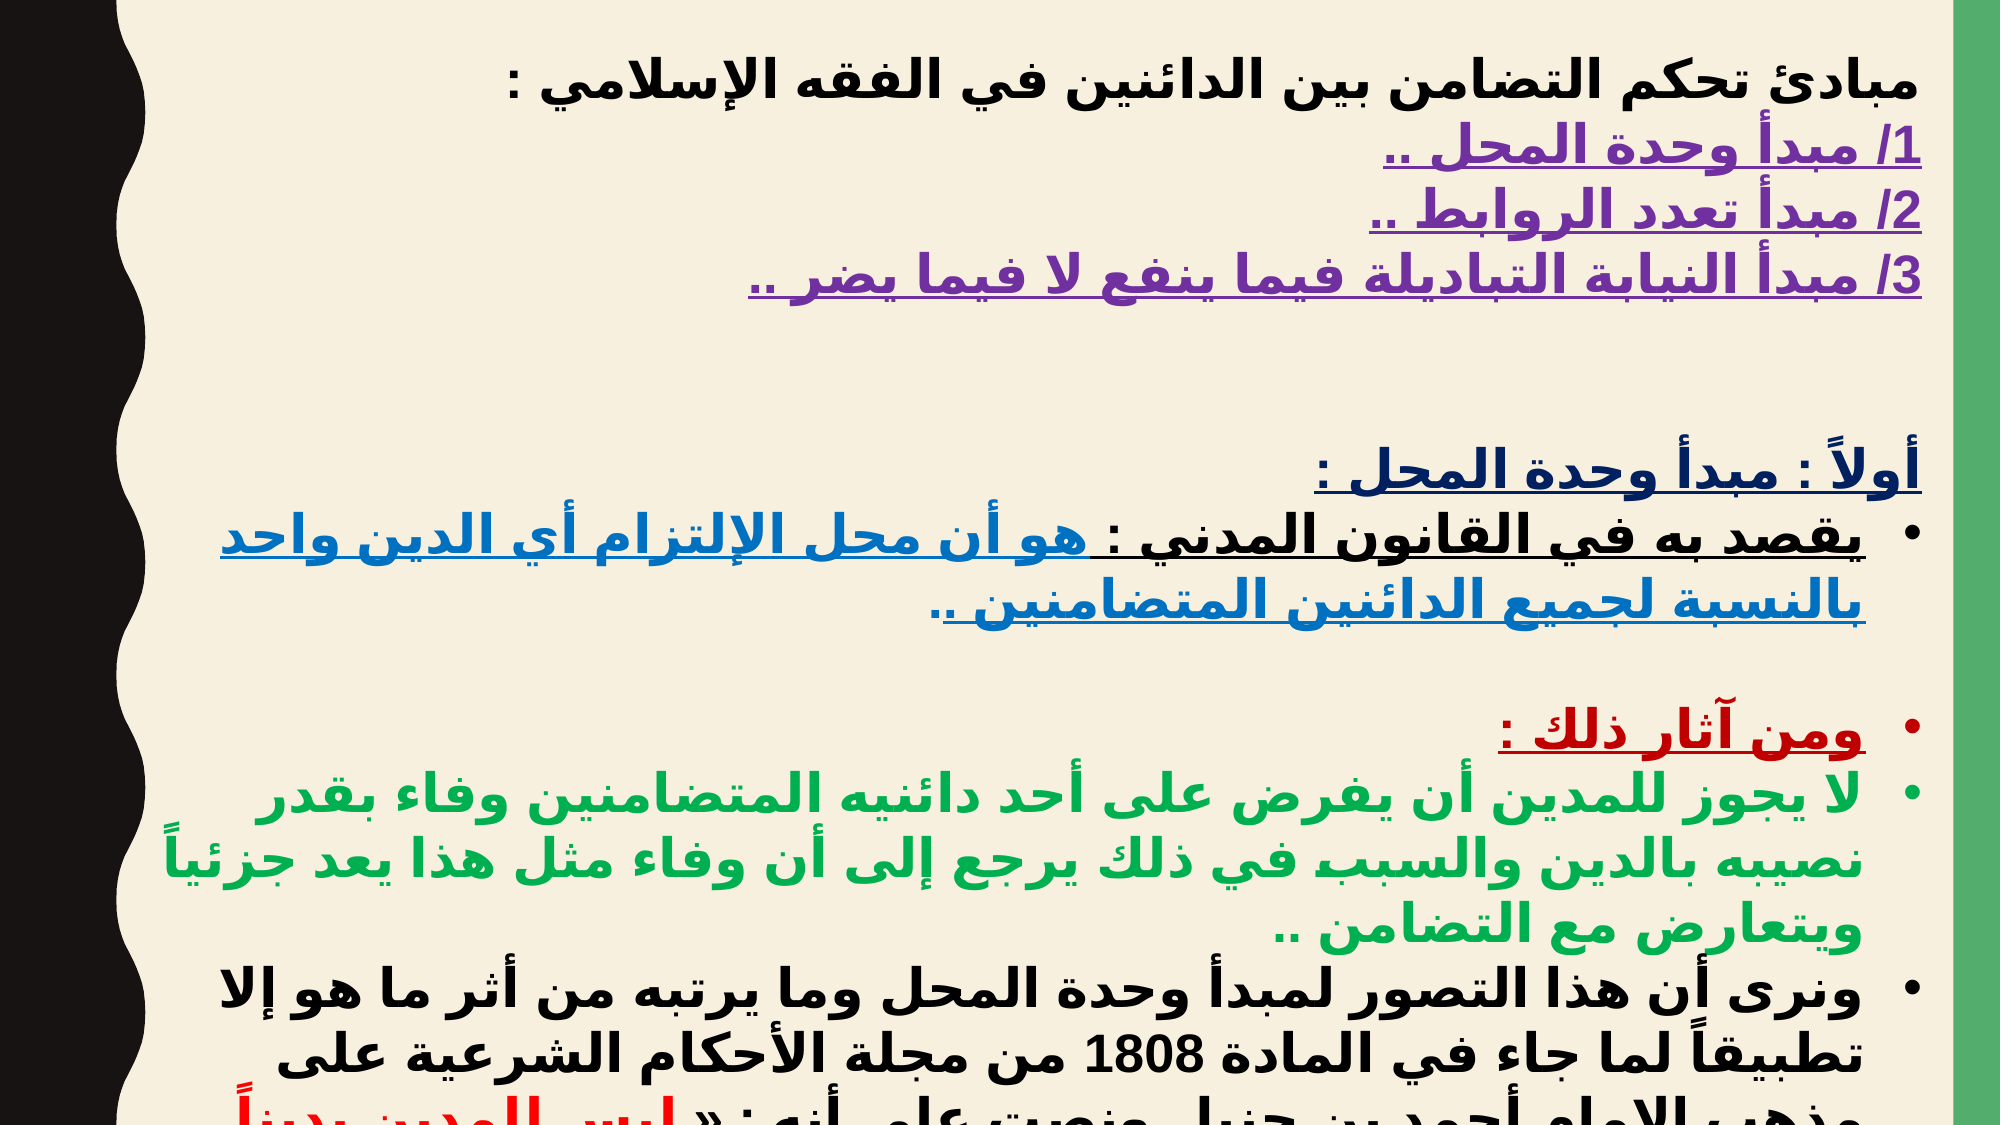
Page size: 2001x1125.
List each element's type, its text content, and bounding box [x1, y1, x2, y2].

text_box مبادئ تحكم التضامن بين الدائنين في الفقه الإسلامي : 1/ مبدأ وحدة المحل .. 2/ مبدأ تعدد الروابط .. 3/ مبدأ النيابة التباديلة فيما ينفع لا فيما يضر .. أولاً : مبدأ وحدة المحل : يقصد به في القانون المدني : هو أن محل الإلتزام أي الدين واحد بالنسبة لجميع الدائنين المتضامنين .. ومن آثار ذلك : لا يجوز للمدين أن يفرض على أحد دائنيه المتضامنين وفاء بقدر نصيبه بالدين والسبب في ذلك يرجع إلى أن وفاء مثل هذا يعد جزئياً ويتعارض مع التضامن .. ونرى أن هذا التصور لمبدأ وحدة المحل وما يرتبه من أثر ما هو إلا تطبيقاً لما جاء في المادة 1808 من مجلة الأحكام الشرعية على مذهب الامام أحمد بن حنبل ونصت على أنه : « ليس للمدين بديناً مشتركاً بسبب متحد أن يخص بعض الشركاء بوفاء حقه او بعضه ... « [141, 36, 1937, 1125]
